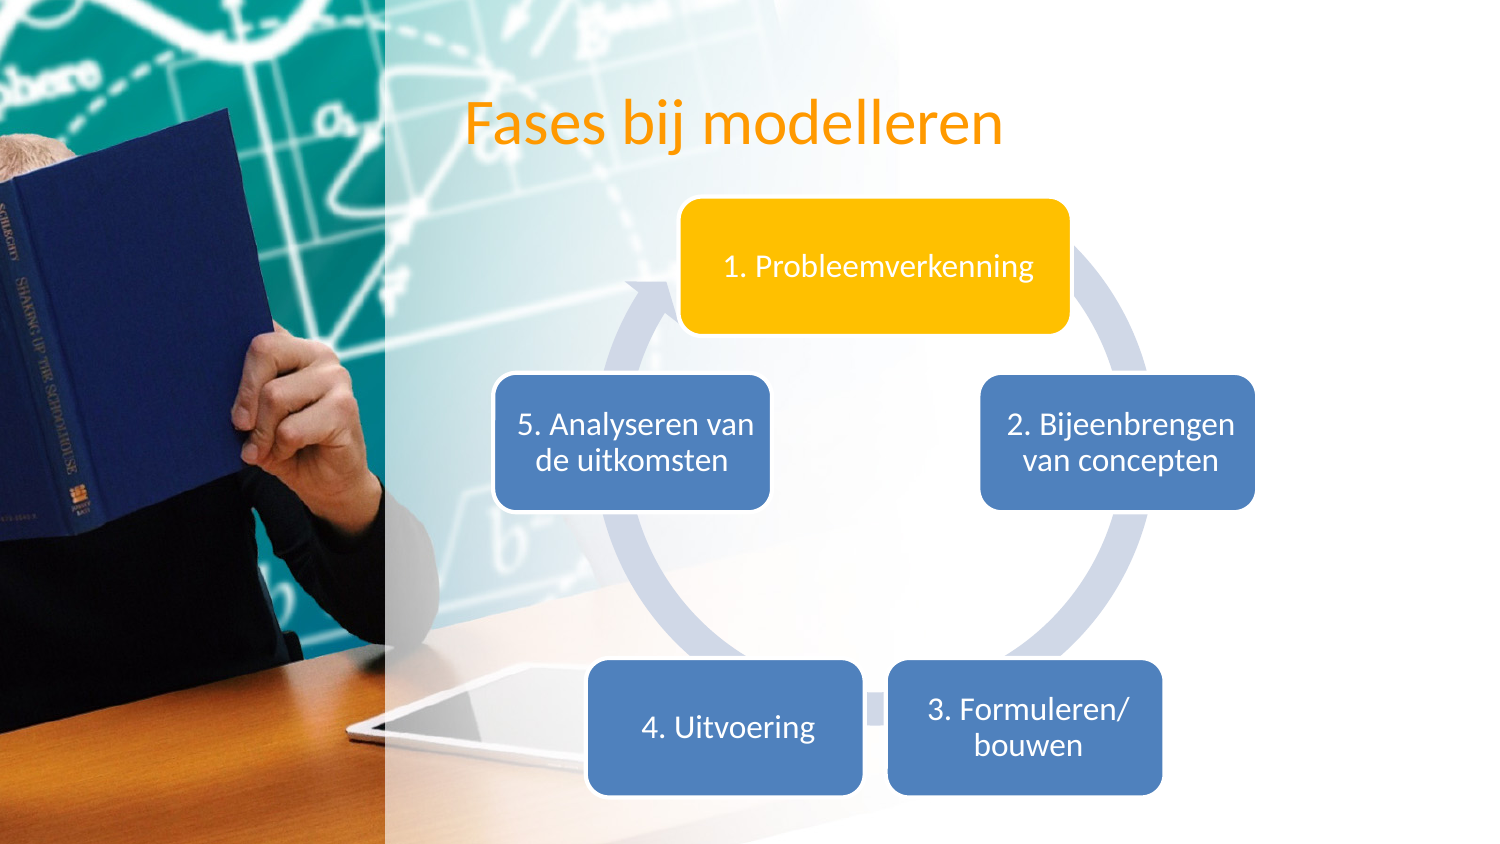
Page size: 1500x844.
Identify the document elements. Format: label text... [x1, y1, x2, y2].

picture [0, 0, 1500, 844]
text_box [273, 196, 1477, 798]
title Fases bij modelleren [449, 71, 1427, 166]
